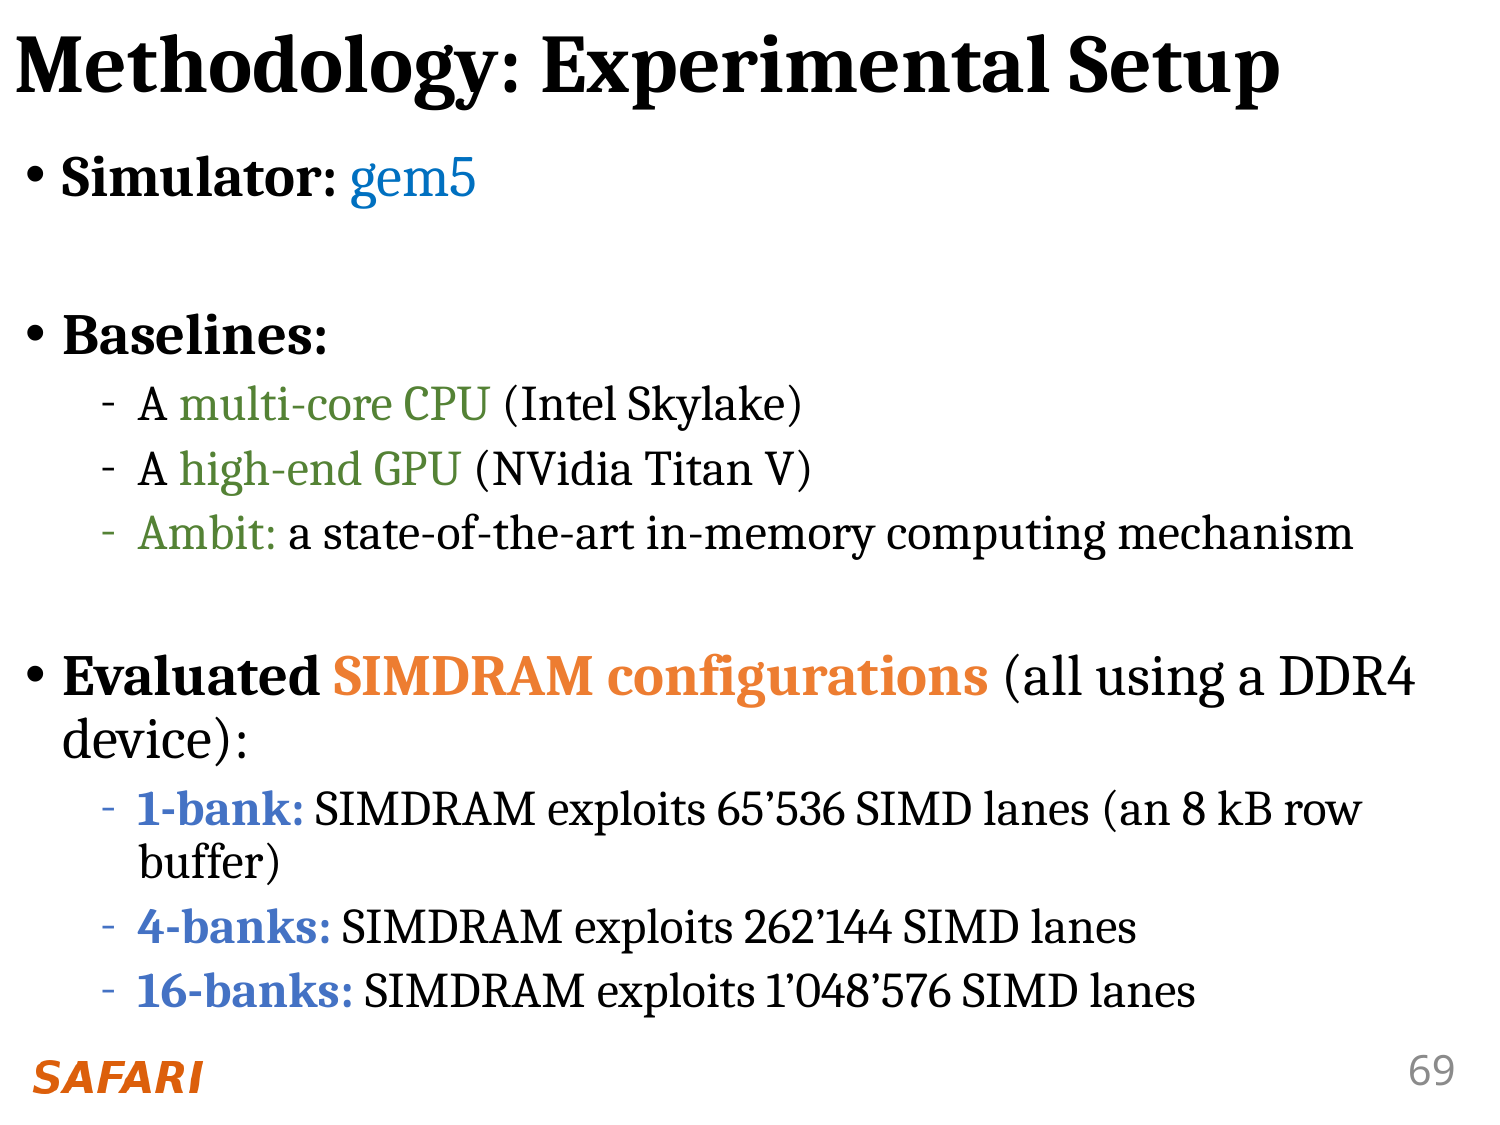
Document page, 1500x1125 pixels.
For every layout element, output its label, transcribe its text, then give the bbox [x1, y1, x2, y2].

list Simulator: gem5 Baselines: A multi-core CPU (Intel Skylake) A high-end GPU (NVidia Titan V) Ambit: a state-of-the-art in-memory computing mechanism Evaluated SIMDRAM configurations (all using a DDR4 device): 1-bank: SIMDRAM exploits 65’536 SIMD lanes (an 8 kB row buffer) 4-banks: SIMDRAM exploits 262’144 SIMD lanes 16-banks: SIMDRAM exploits 1’048’576 SIMD lanes [10, 138, 1485, 1057]
title Methodology: Experimental Setup [0, 13, 1475, 135]
picture [31, 1057, 209, 1104]
